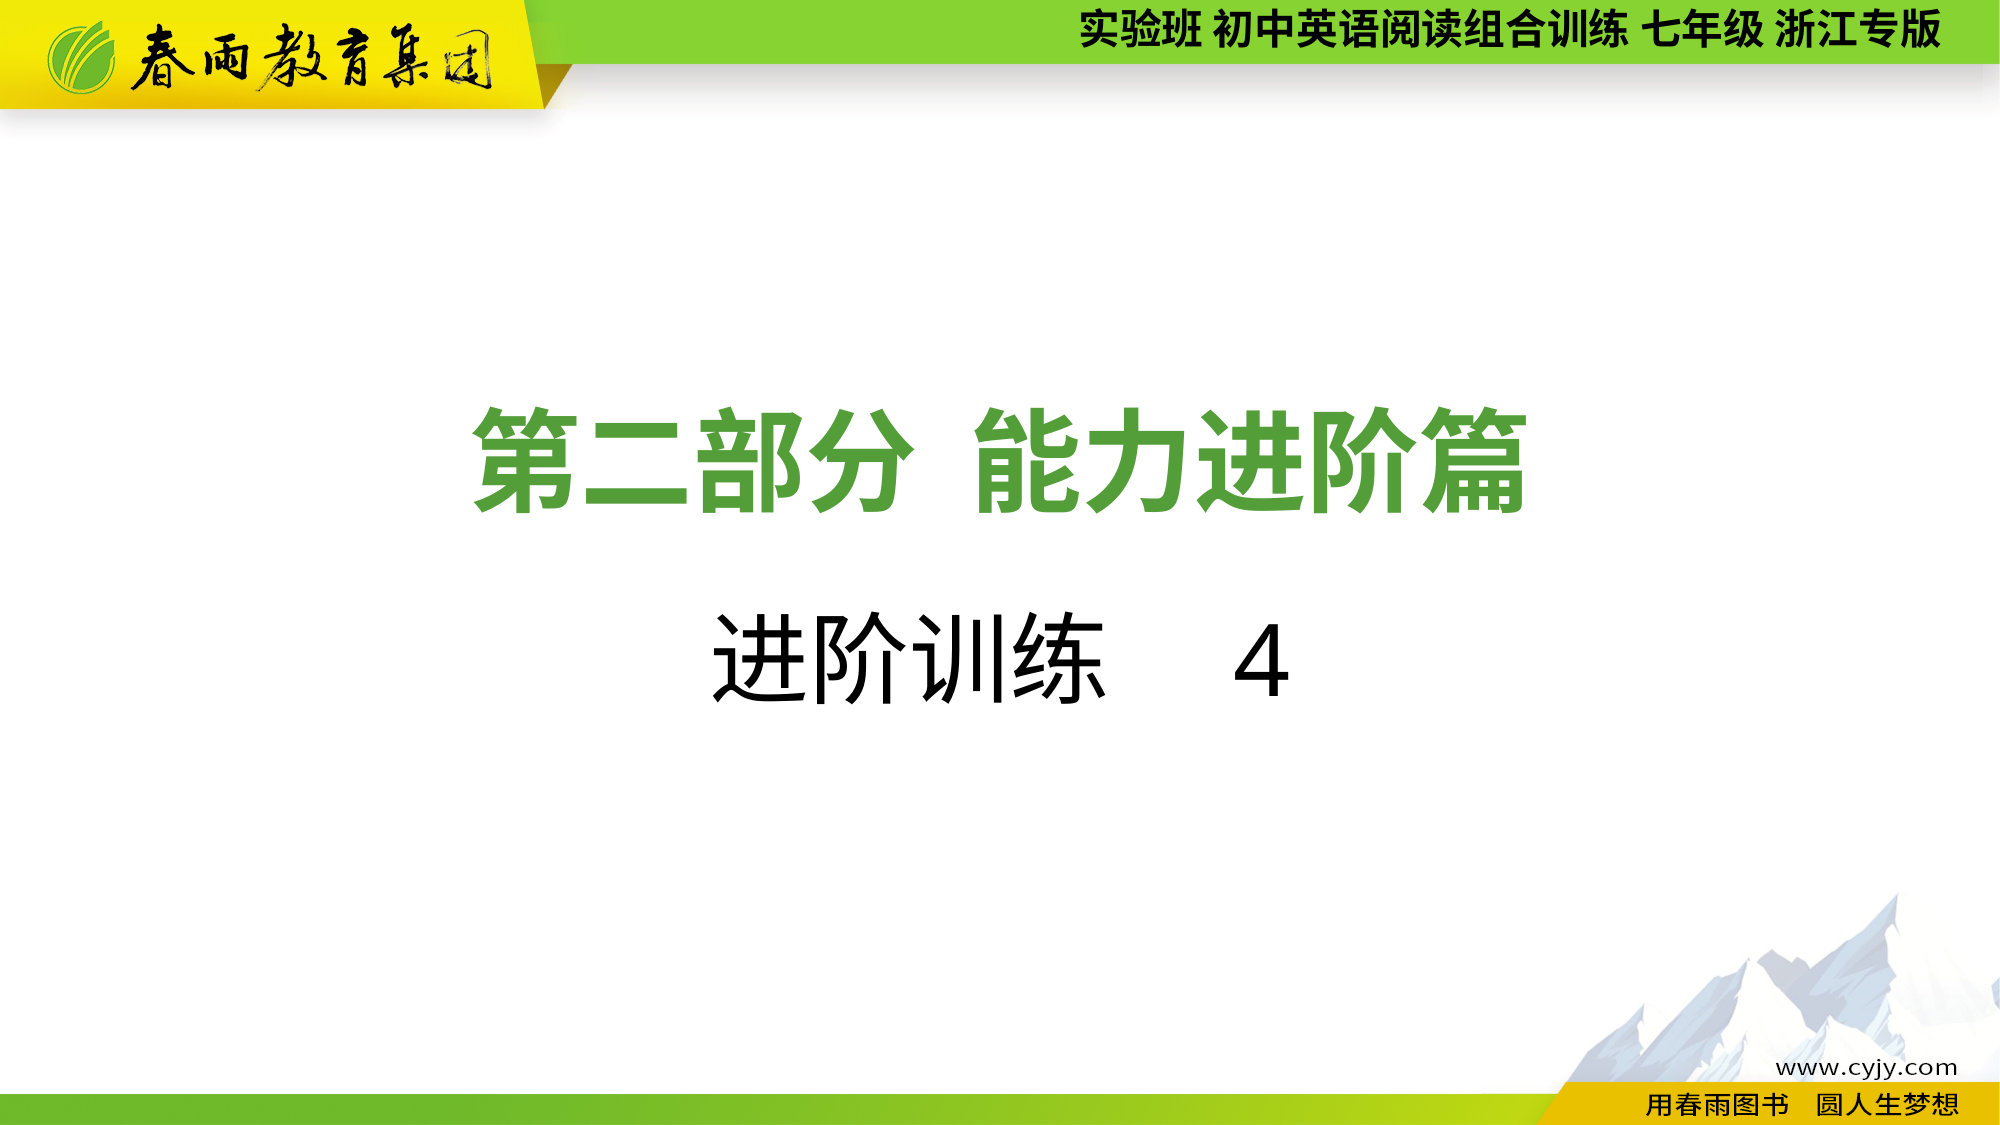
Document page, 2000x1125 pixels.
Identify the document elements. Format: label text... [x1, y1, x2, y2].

text_box 进阶训练 4 [54, 528, 1946, 724]
picture [0, 0, 2000, 1125]
text_box 第二部分 能力进阶篇 [54, 316, 1946, 528]
